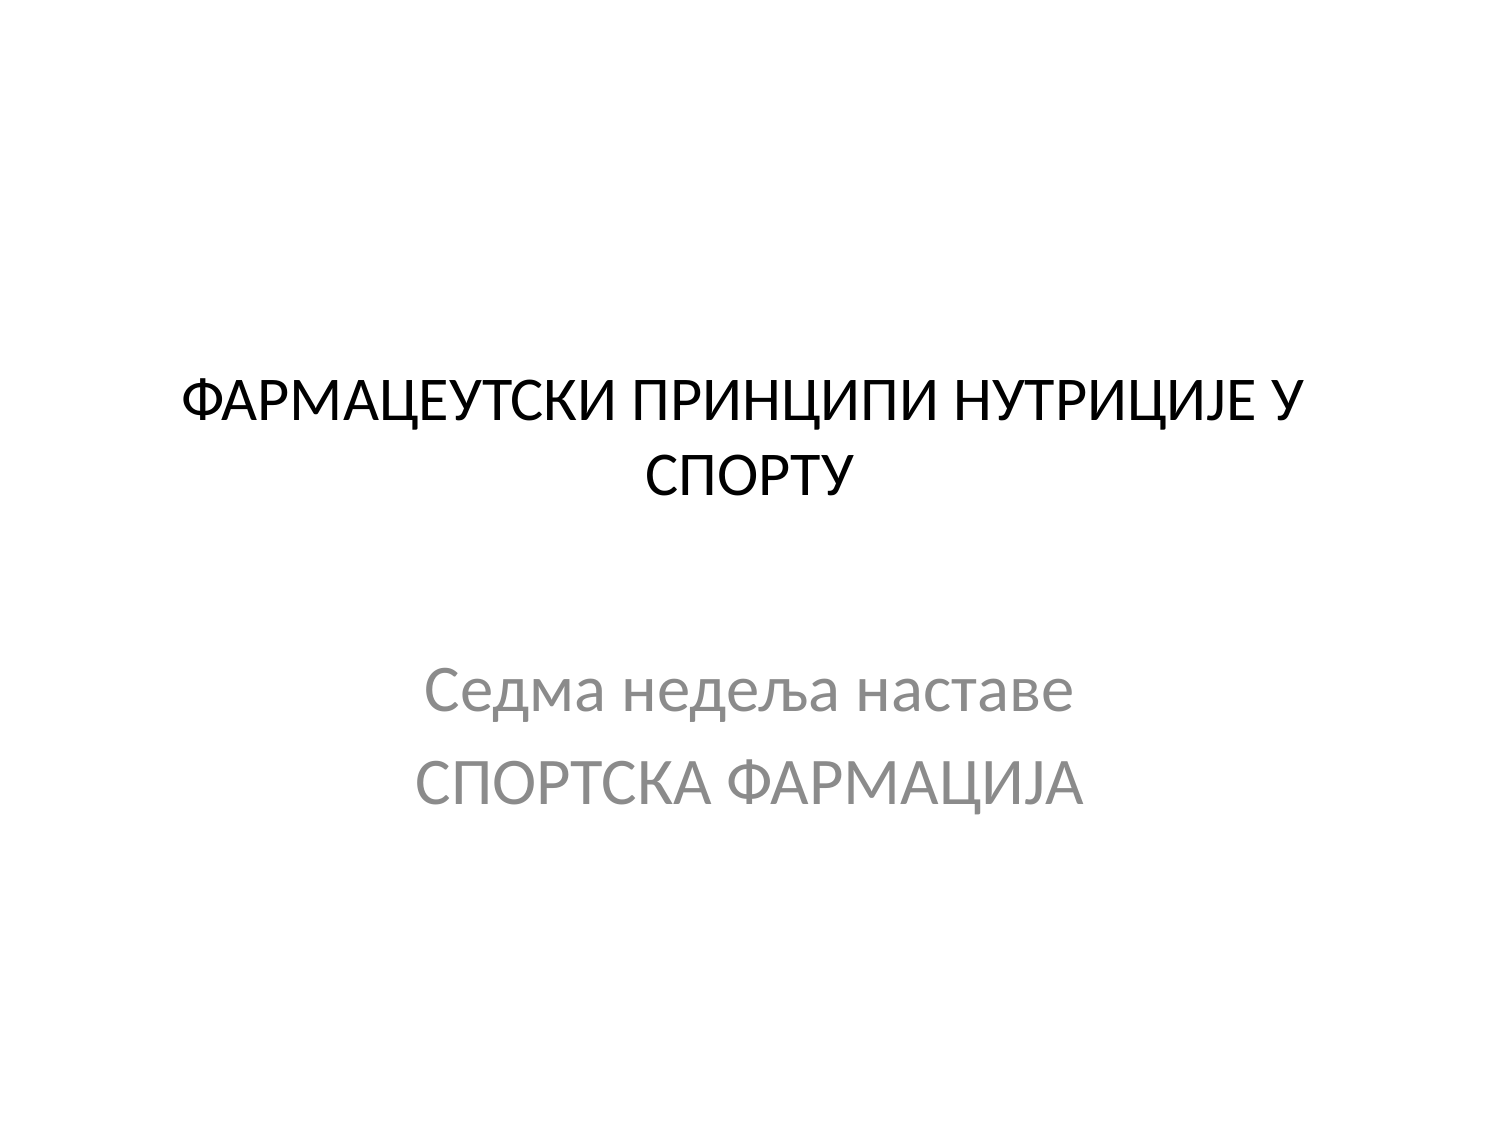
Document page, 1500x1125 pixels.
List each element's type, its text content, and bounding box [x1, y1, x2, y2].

subtitle Седма недеља наставе СПОРТСКА ФАРМАЦИЈА [225, 637, 1275, 925]
title ФАРМАЦЕУТСКИ ПРИНЦИПИ НУТРИЦИЈЕ У СПОРТУ [112, 349, 1388, 591]
